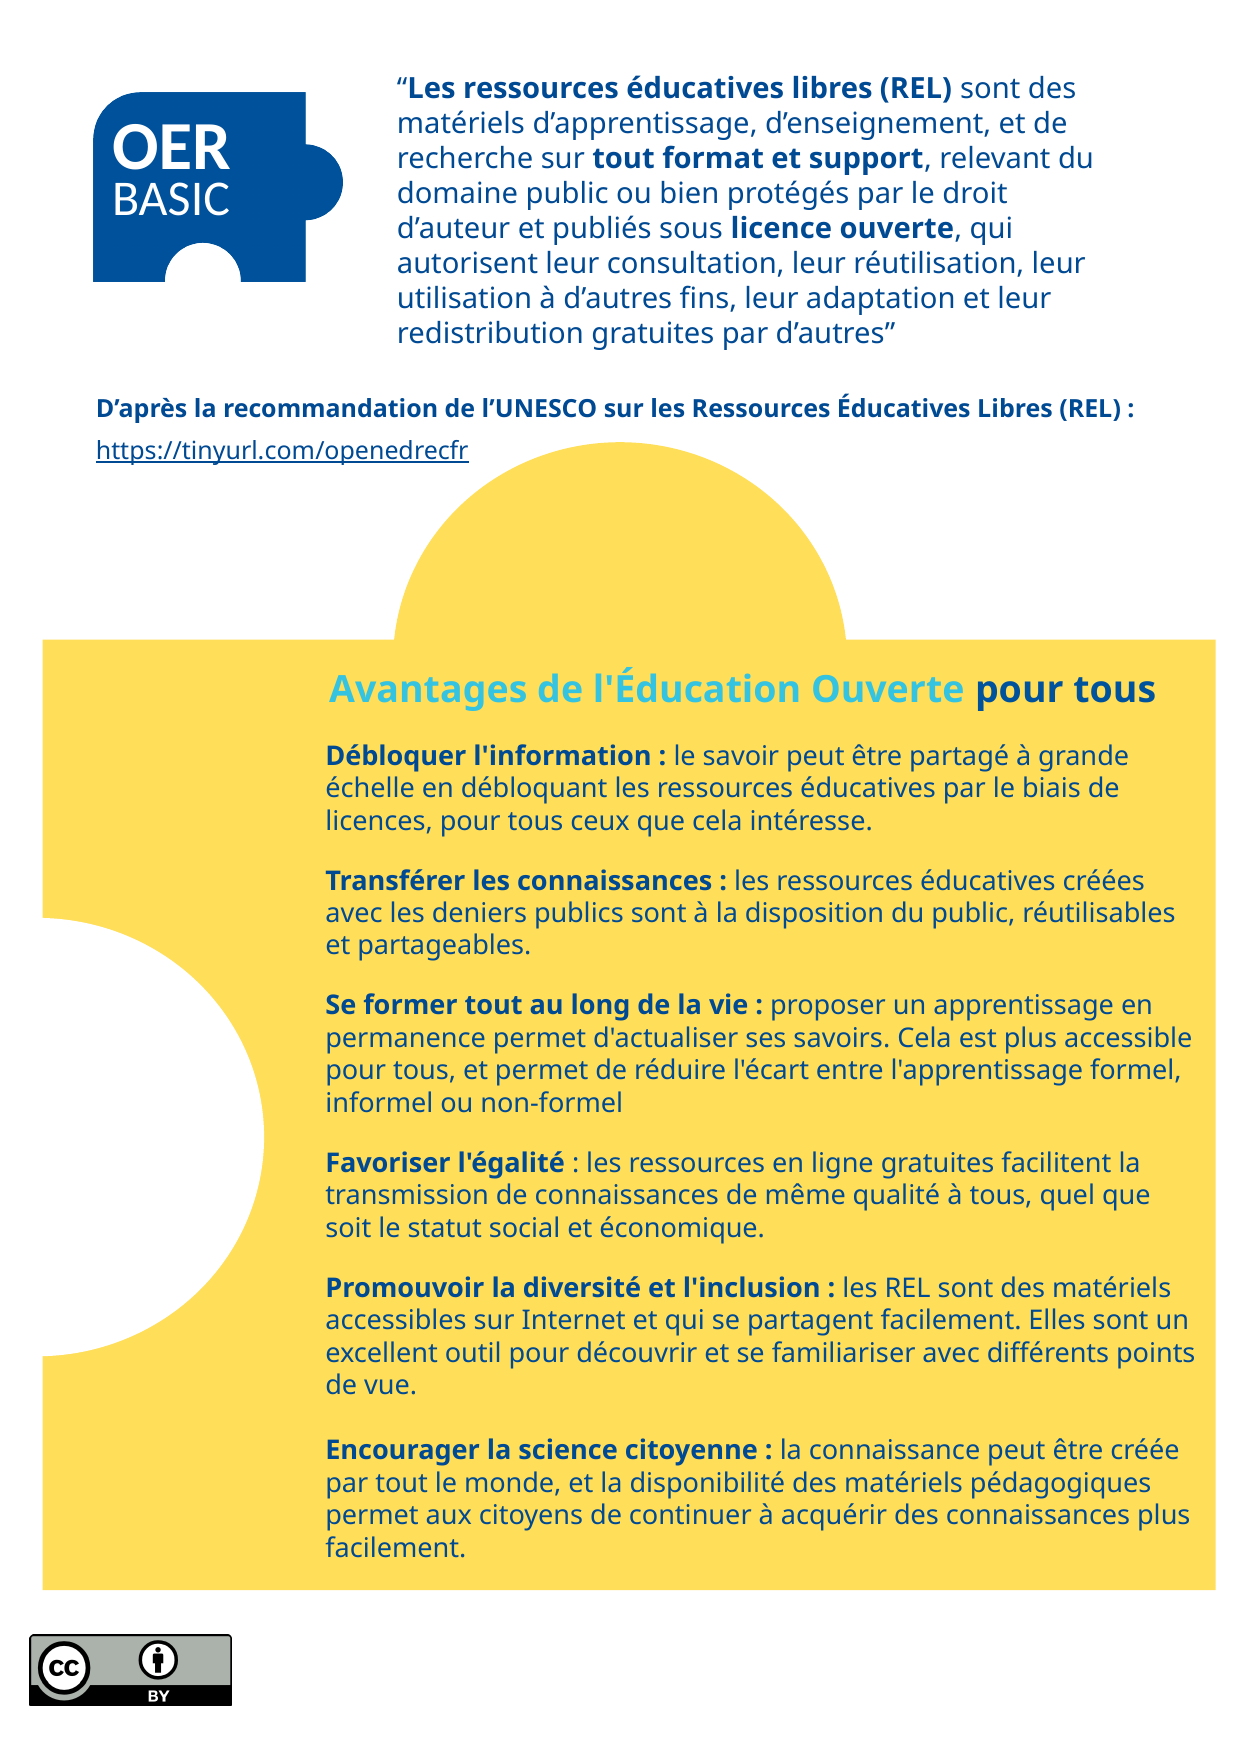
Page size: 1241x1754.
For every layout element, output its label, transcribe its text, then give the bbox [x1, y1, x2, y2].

text_box [42, 639, 1216, 1591]
picture [93, 92, 343, 282]
text_box Débloquer l'information : le savoir peut être partagé à grande échelle en débloquant les ressources éducatives par le biais de licences, pour tous ceux que cela intéresse. Transférer les connaissances : les ressources éducatives créées avec les deniers publics sont à la disposition du public, réutilisables et partageables. Se former tout au long de la vie : proposer un apprentissage en permanence permet d'actualiser ses savoirs. Cela est plus accessible pour tous, et permet de réduire l'écart entre l'apprentissage formel, informel ou non-formel Favoriser l'égalité : les ressources en ligne gratuites facilitent la transmission de connaissances de même qualité à tous, quel que soit le statut social et économique. Promouvoir la diversité et l'inclusion : les REL sont des matériels accessibles sur Internet et qui se partagent facilement. Elles sont un excellent outil pour découvrir et se familiariser avec différents points de vue. Encourager la science citoyenne : la connaissance peut être créée par tout le monde, et la disponibilité des matériels pédagogiques permet aux citoyens de continuer à acquérir des connaissances plus facilement. [310, 722, 1216, 1578]
text_box Avantages de l'Éducation Ouverte pour tous [314, 658, 1196, 722]
text_box [393, 478, 847, 658]
text_box [29, 29, 1216, 640]
text_box D’après la recommandation de l’UNESCO sur les Ressources Éducatives Libres (REL) : https://tinyurl.com/openedrecfr [80, 390, 1241, 478]
text_box “Les ressources éducatives libres (REL) sont des matériels d’apprentissage, d’enseignement, et de recherche sur tout format et support, relevant du domaine public ou bien protégés par le droit d’auteur et publiés sous licence ouverte, qui autorisent leur consultation, leur réutilisation, leur utilisation à d’autres fins, leur adaptation et leur redistribution gratuites par d’autres” [381, 54, 1142, 365]
picture [29, 1634, 233, 1706]
text_box [0, 917, 265, 1357]
